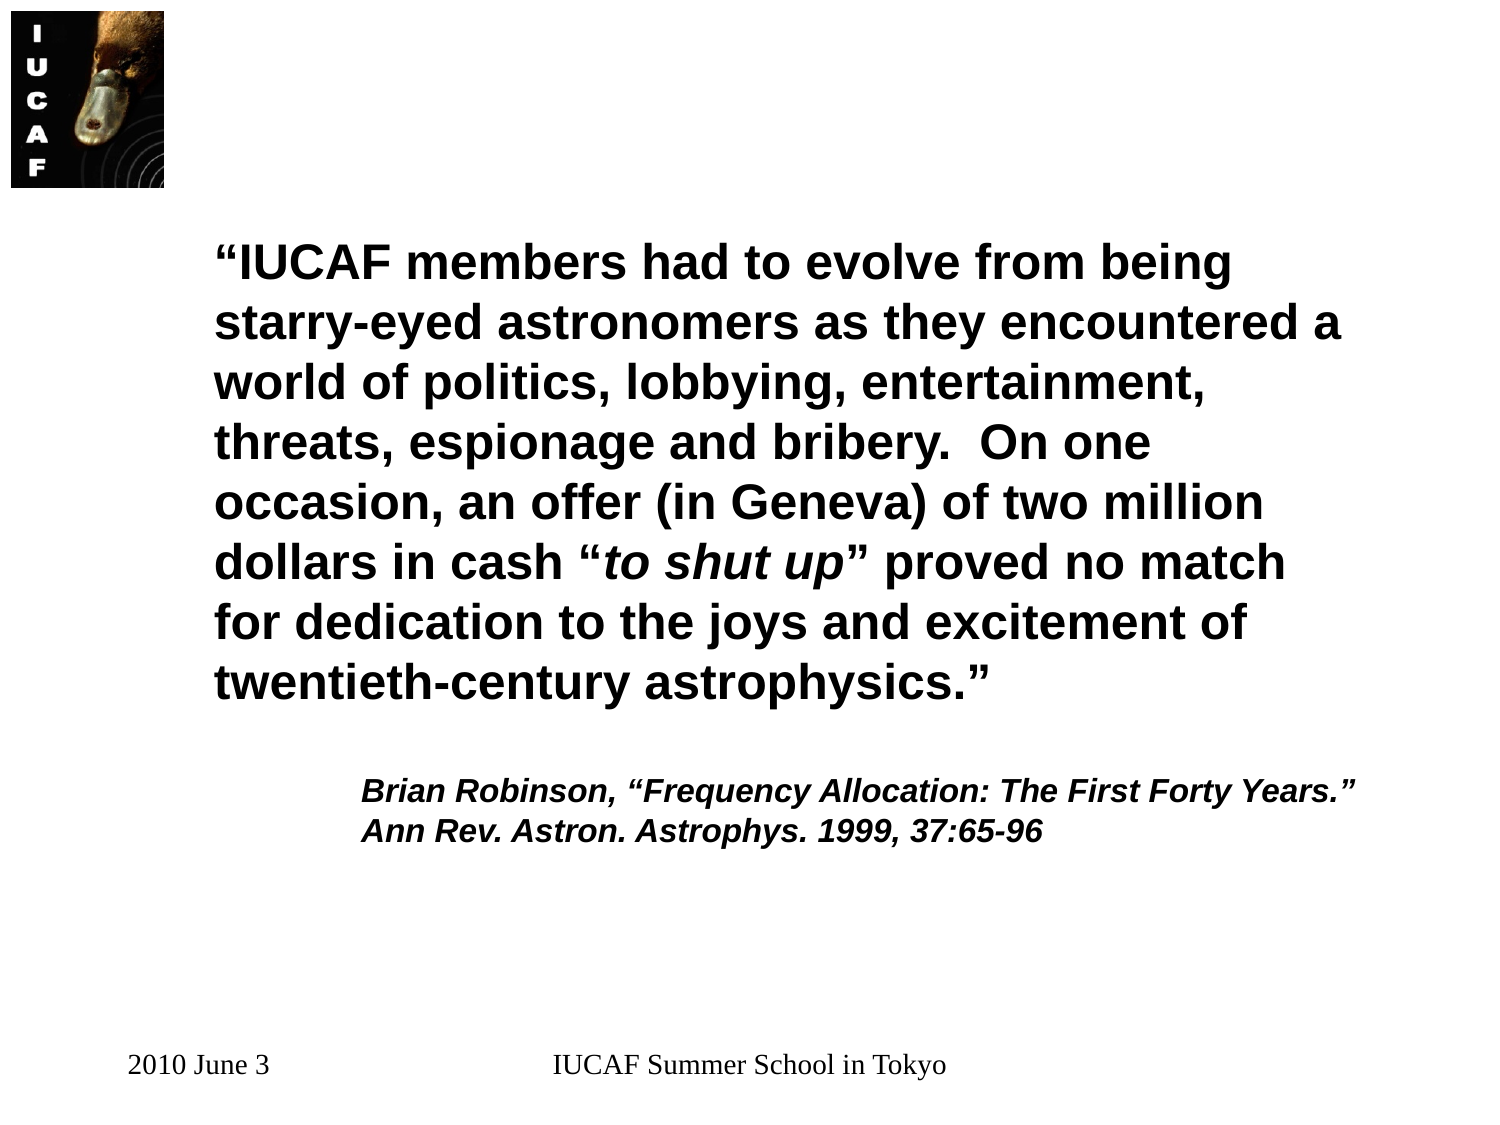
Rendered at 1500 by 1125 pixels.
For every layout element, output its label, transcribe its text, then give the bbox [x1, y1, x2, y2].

text_box Brian Robinson, “Frequency Allocation: The First Forty Years.” Ann Rev. Astron. Astrophys. 1999, 37:65-96 [346, 761, 1372, 857]
picture [11, 11, 164, 188]
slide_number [112, 1024, 426, 1101]
text_box “IUCAF members had to evolve from being starry-eyed astronomers as they encountered a world of politics, lobbying, entertainment, threats, espionage and bribery. On one occasion, an offer (in Geneva) of two million dollars in cash “to shut up” proved no match for dedication to the joys and excitement of twentieth-century astrophysics.” [199, 222, 1377, 718]
footer IUCAF Summer School in Tokyo [512, 1024, 988, 1101]
